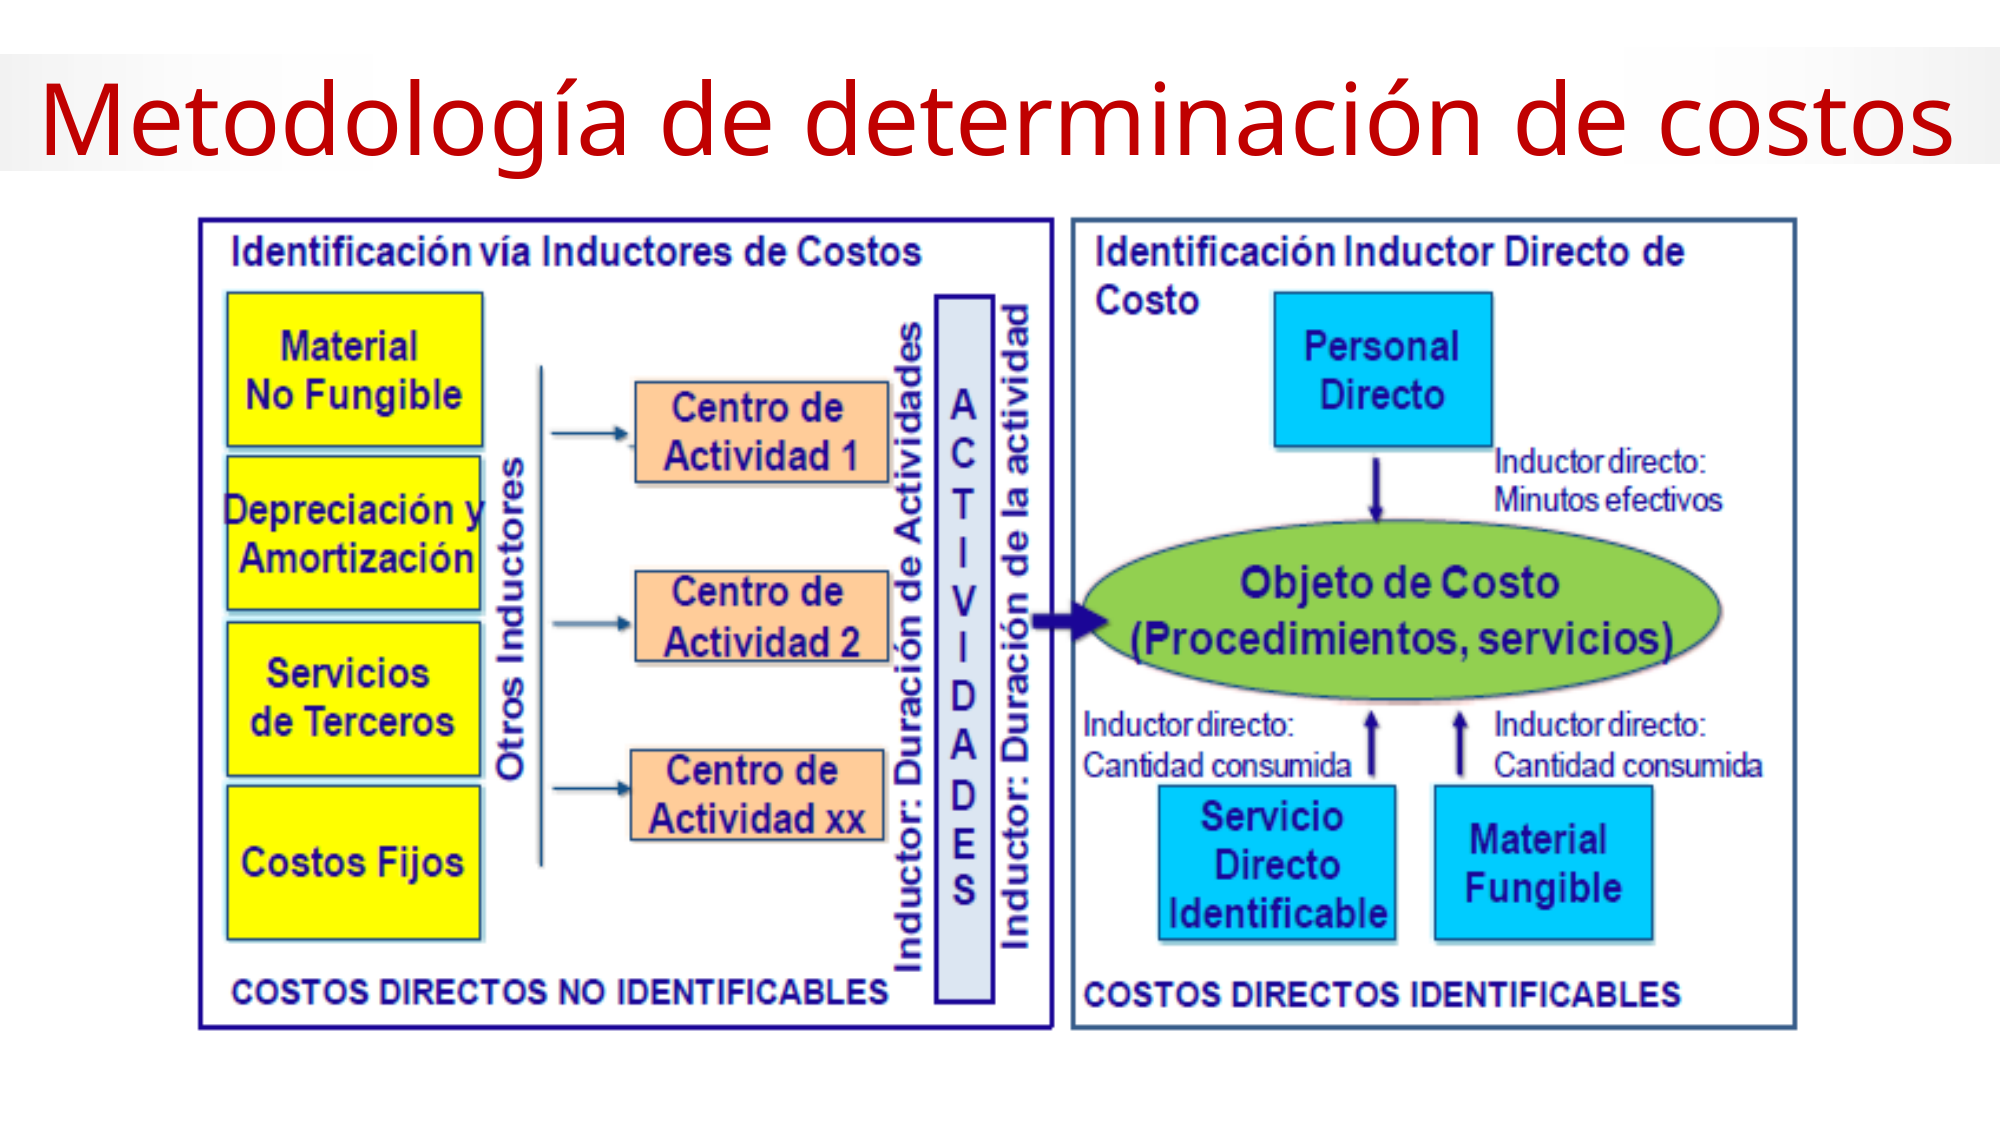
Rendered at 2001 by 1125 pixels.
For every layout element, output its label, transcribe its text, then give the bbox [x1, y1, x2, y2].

text_box Metodología de determinación de costos [0, 47, 2000, 183]
picture [187, 207, 1806, 1042]
